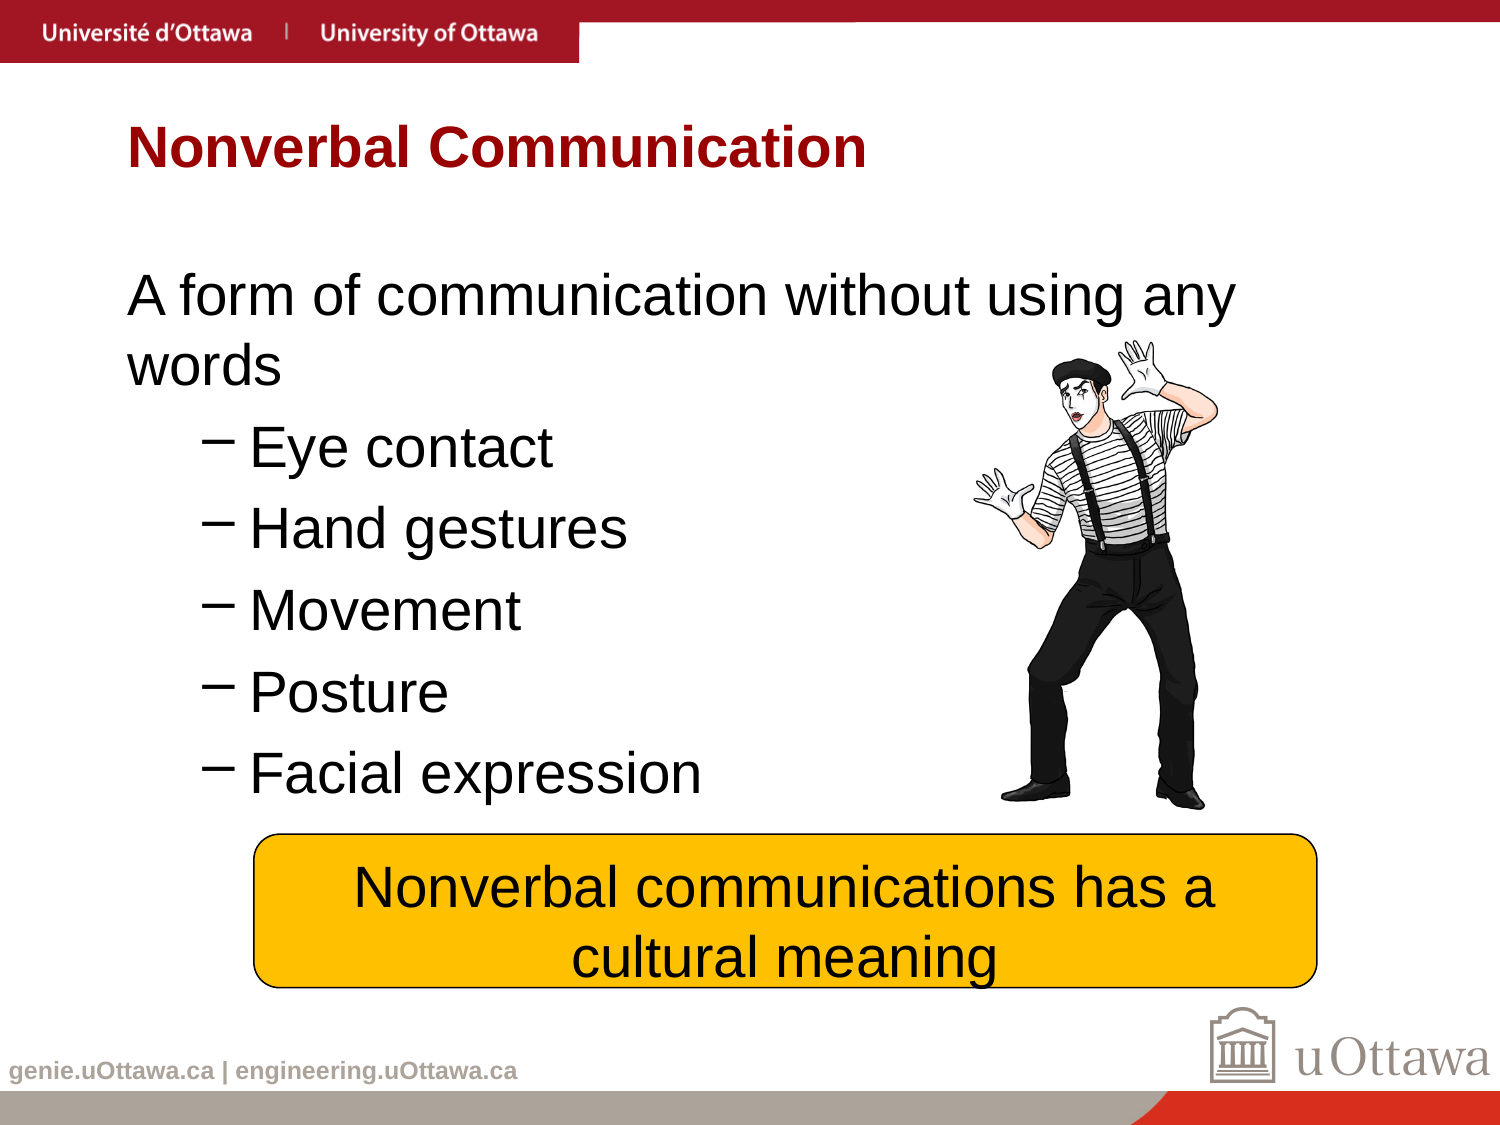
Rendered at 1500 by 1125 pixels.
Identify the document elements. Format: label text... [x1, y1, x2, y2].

picture [1210, 1007, 1490, 1083]
list A form of communication without using any words Eye contact Hand gestures Movement Posture Facial expression [112, 249, 1388, 888]
title Nonverbal Communication [112, 101, 1188, 213]
picture [0, 0, 1500, 63]
text_box Nonverbal communications has a cultural meaning [253, 834, 1317, 988]
picture [0, 1091, 1500, 1125]
picture [936, 330, 1259, 835]
